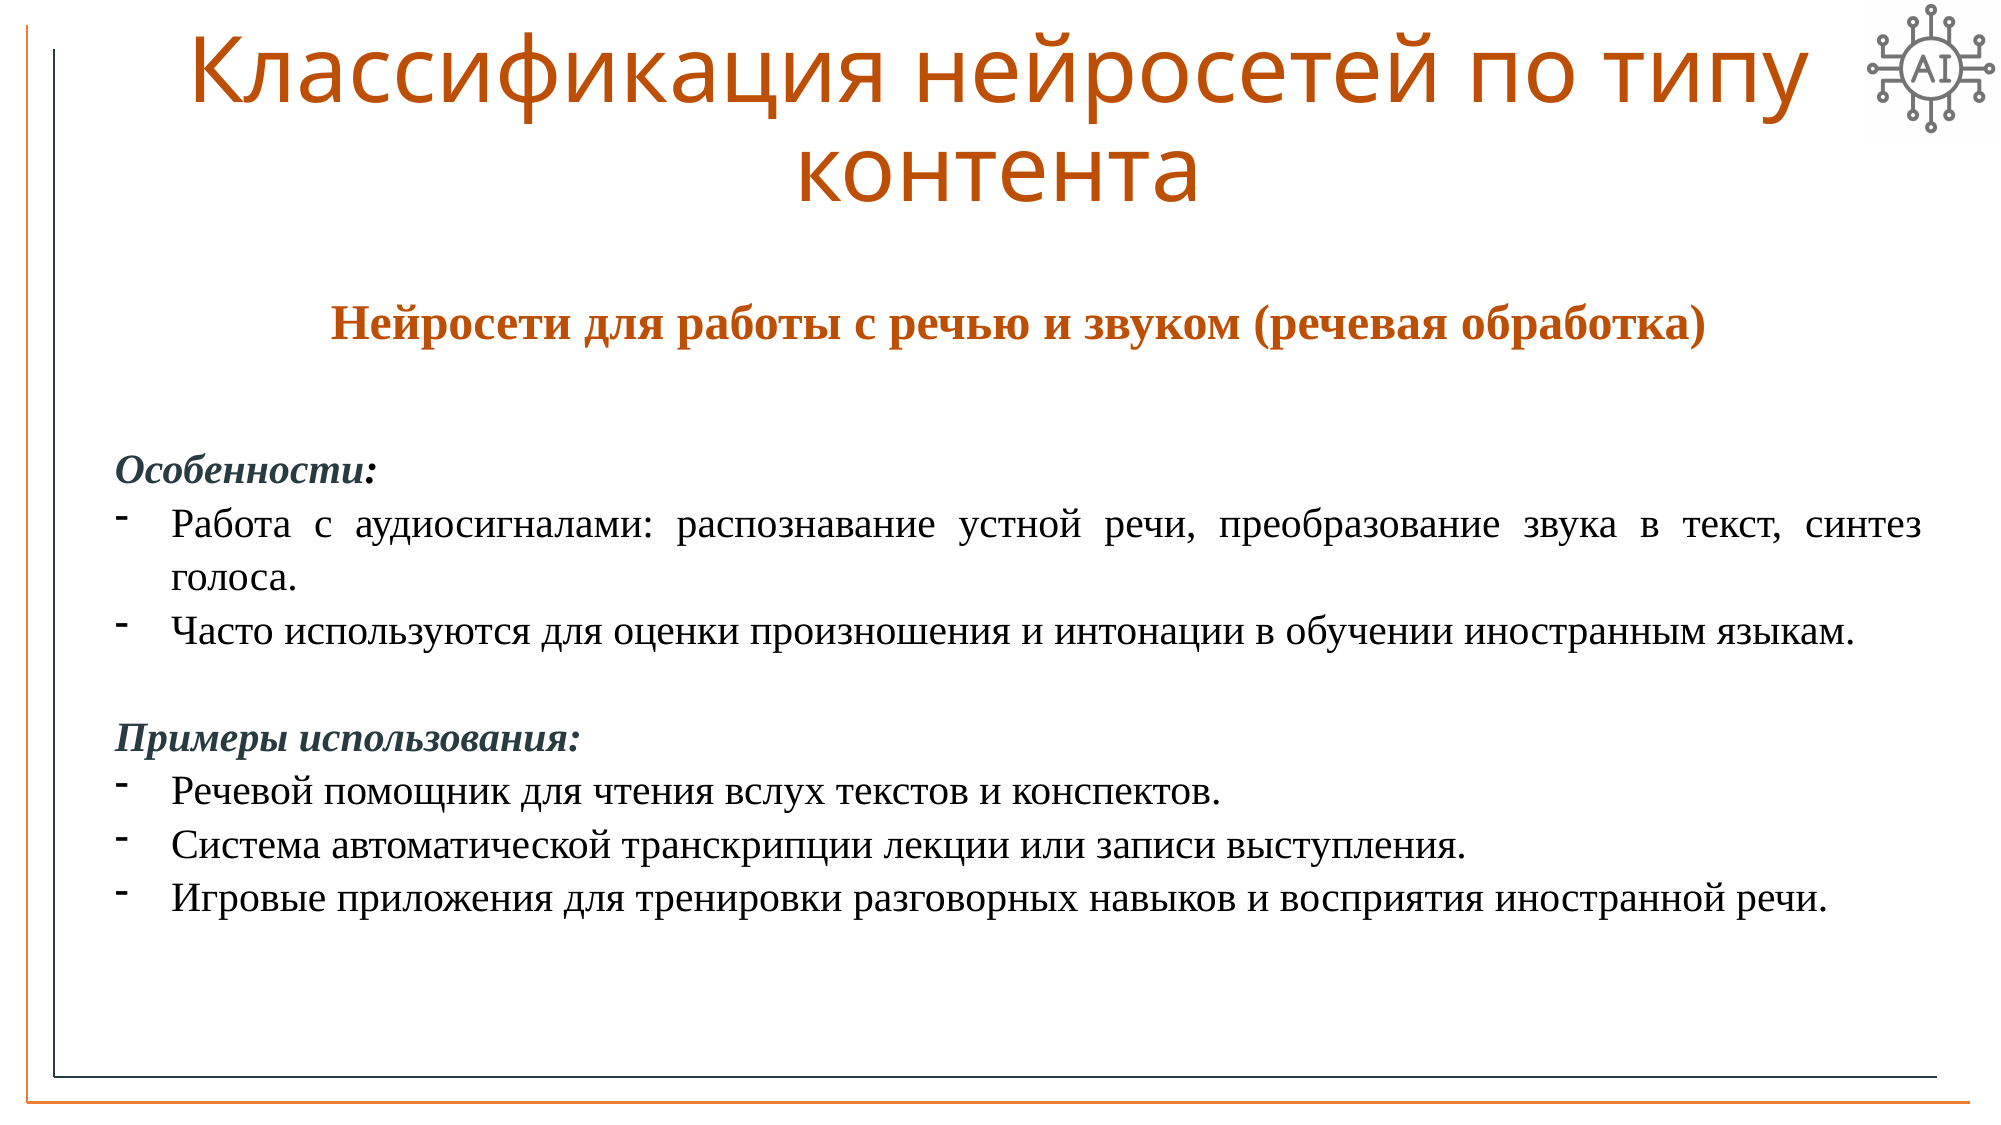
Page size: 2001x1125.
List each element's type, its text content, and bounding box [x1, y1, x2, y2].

title Классификация нейросетей по типу контента [136, 13, 1862, 231]
picture [1862, 0, 2000, 138]
text_box Нейросети для работы с речью и звуком (речевая обработка) Особенности: Работа с аудиосигналами: распознавание устной речи, преобразование звука в текст, синтез голоса. Часто используются для оценки произношения и интонации в обучении иностранным языкам. Примеры использования: Речевой помощник для чтения вслух текстов и конспектов. Система автоматической транскрипции лекции или записи выступления. Игровые приложения для тренировки разговорных навыков и восприятия иностранной речи. [99, 277, 1938, 1001]
